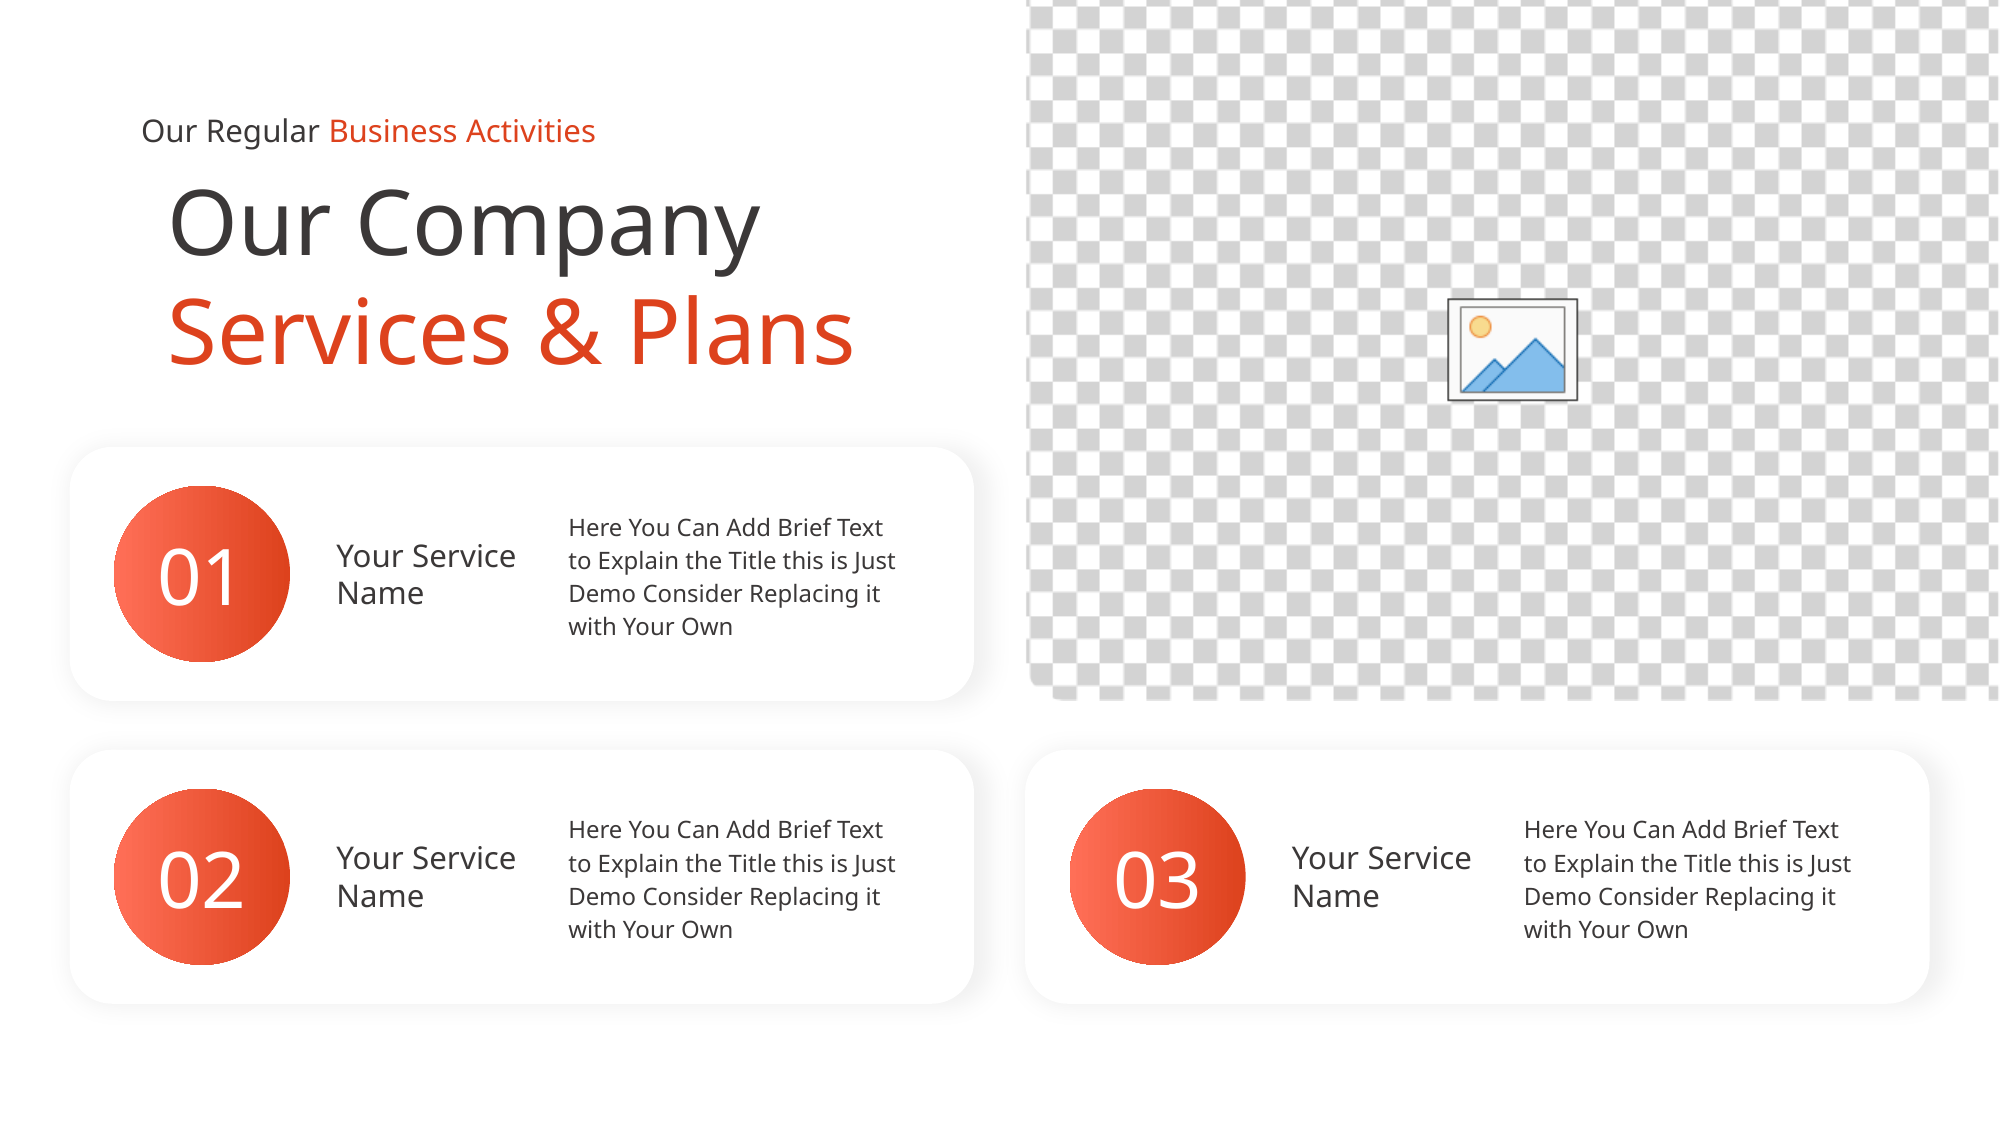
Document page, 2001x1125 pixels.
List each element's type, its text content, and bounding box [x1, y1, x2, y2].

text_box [69, 749, 974, 1004]
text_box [69, 446, 974, 701]
text_box Our Company Services & Plans [152, 157, 872, 390]
text_box Our Regular Business Activities [126, 104, 612, 157]
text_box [1025, 749, 1930, 1004]
picture [1025, 0, 2000, 701]
